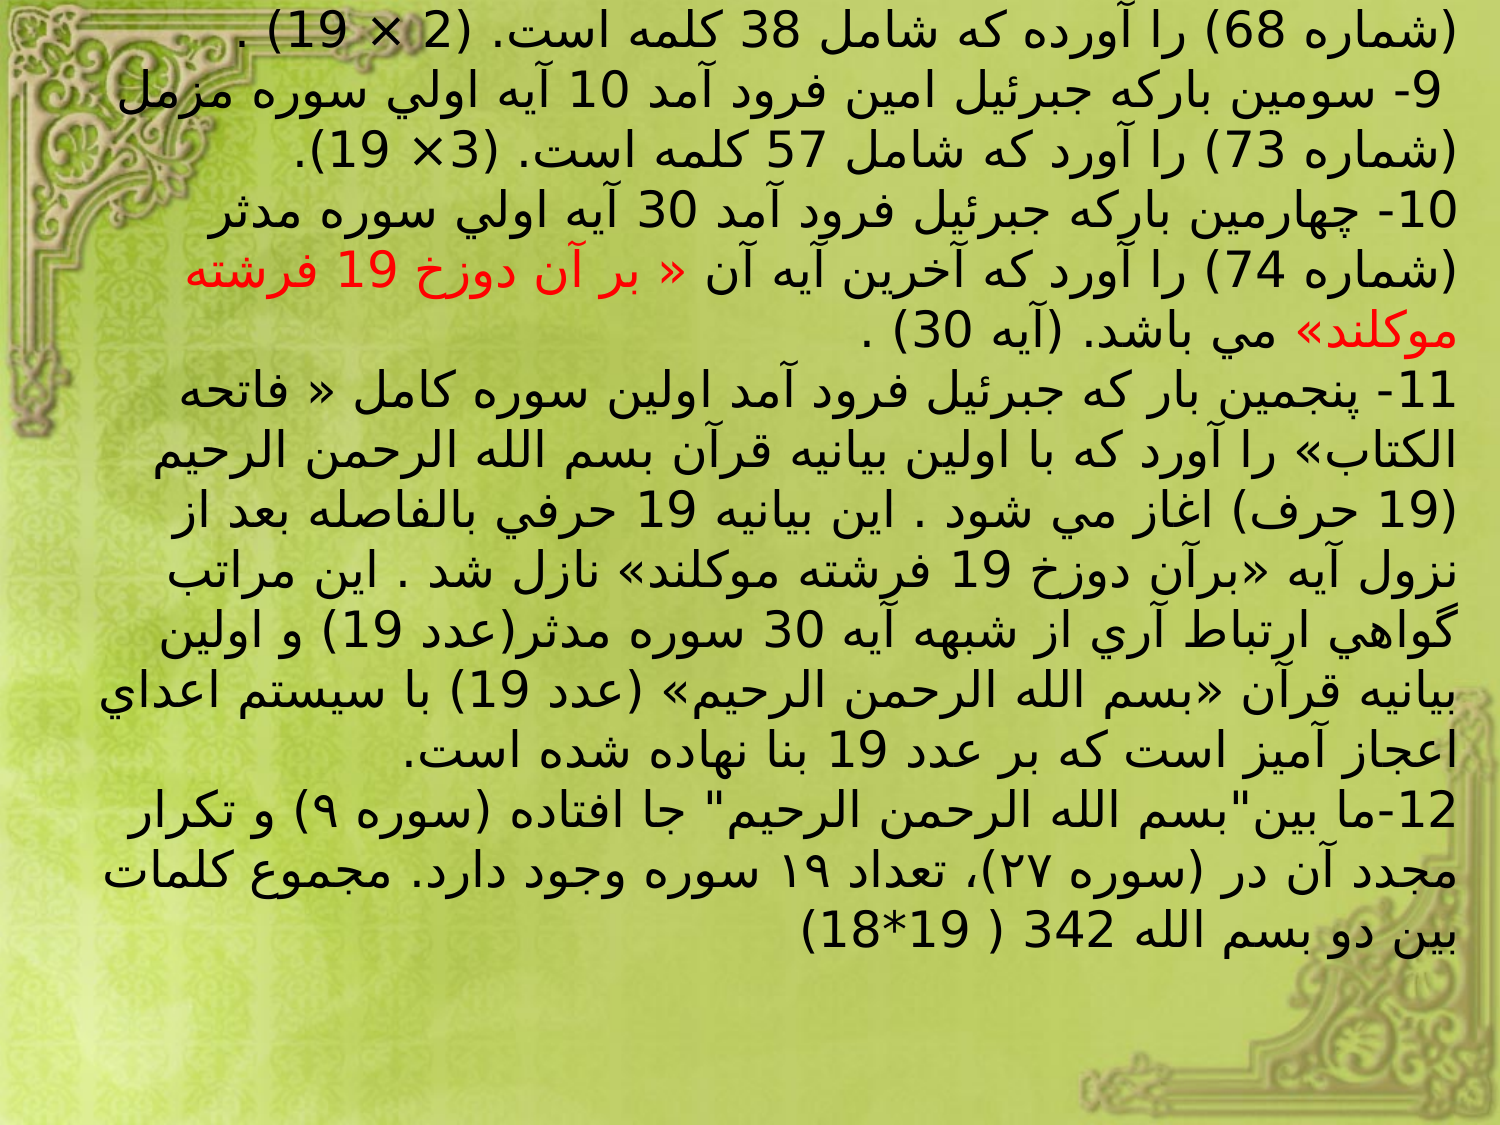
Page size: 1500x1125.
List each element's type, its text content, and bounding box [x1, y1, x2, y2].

picture [0, 0, 1500, 1125]
title 7- اين 19 كلمه ، 76 حرف (4× 19) دارد . 8-دومين باري كه جبرئيل امين فرود آمد 9 آيه اولي سوره قلم (شماره 68) را آورده كه شامل 38 كلمه است. (2 × 19) . 9- سومين باركه جبرئيل امين فرود آمد 10 آيه اولي سوره مزمل (شماره 73) را آورد كه شامل 57 كلمه است. (3× 19). 10- چهارمين باركه جبرئيل فرود آمد 30 آيه اولي سوره مدثر (شماره 74) را آورد كه آخرين آيه آن « بر آن دوزخ 19 فرشته موكلند» مي باشد. (آيه 30) . 11- پنجمين بار كه جبرئيل فرود آمد اولين سوره كامل « فاتحه الكتاب» را آورد كه با اولين بيانيه قرآن بسم الله الرحمن الرحيم (19 حرف) اغاز مي شود . اين بيانيه 19 حرفي بالفاصله بعد از نزول آيه «برآن دوزخ 19 فرشته موكلند» نازل شد . اين مراتب گواهي ارتباط آري از شبهه آيه 30 سوره مدثر(عدد 19) و اولين بيانيه قرآن «بسم الله الرحمن الرحيم» (عدد 19) با سيستم اعداي اعجاز آميز است كه بر عدد 19 بنا نهاده شده است. 12-ما بين"بسم الله الرحمن الرحيم" جا افتاده (سوره ۹) و تکرار مجدد آن در (سوره ۲۷)، تعداد ۱۹ سوره وجود دارد. مجموع کلمات بین دو بسم الله 342 ( 19*18) [49, 74, 1475, 1026]
